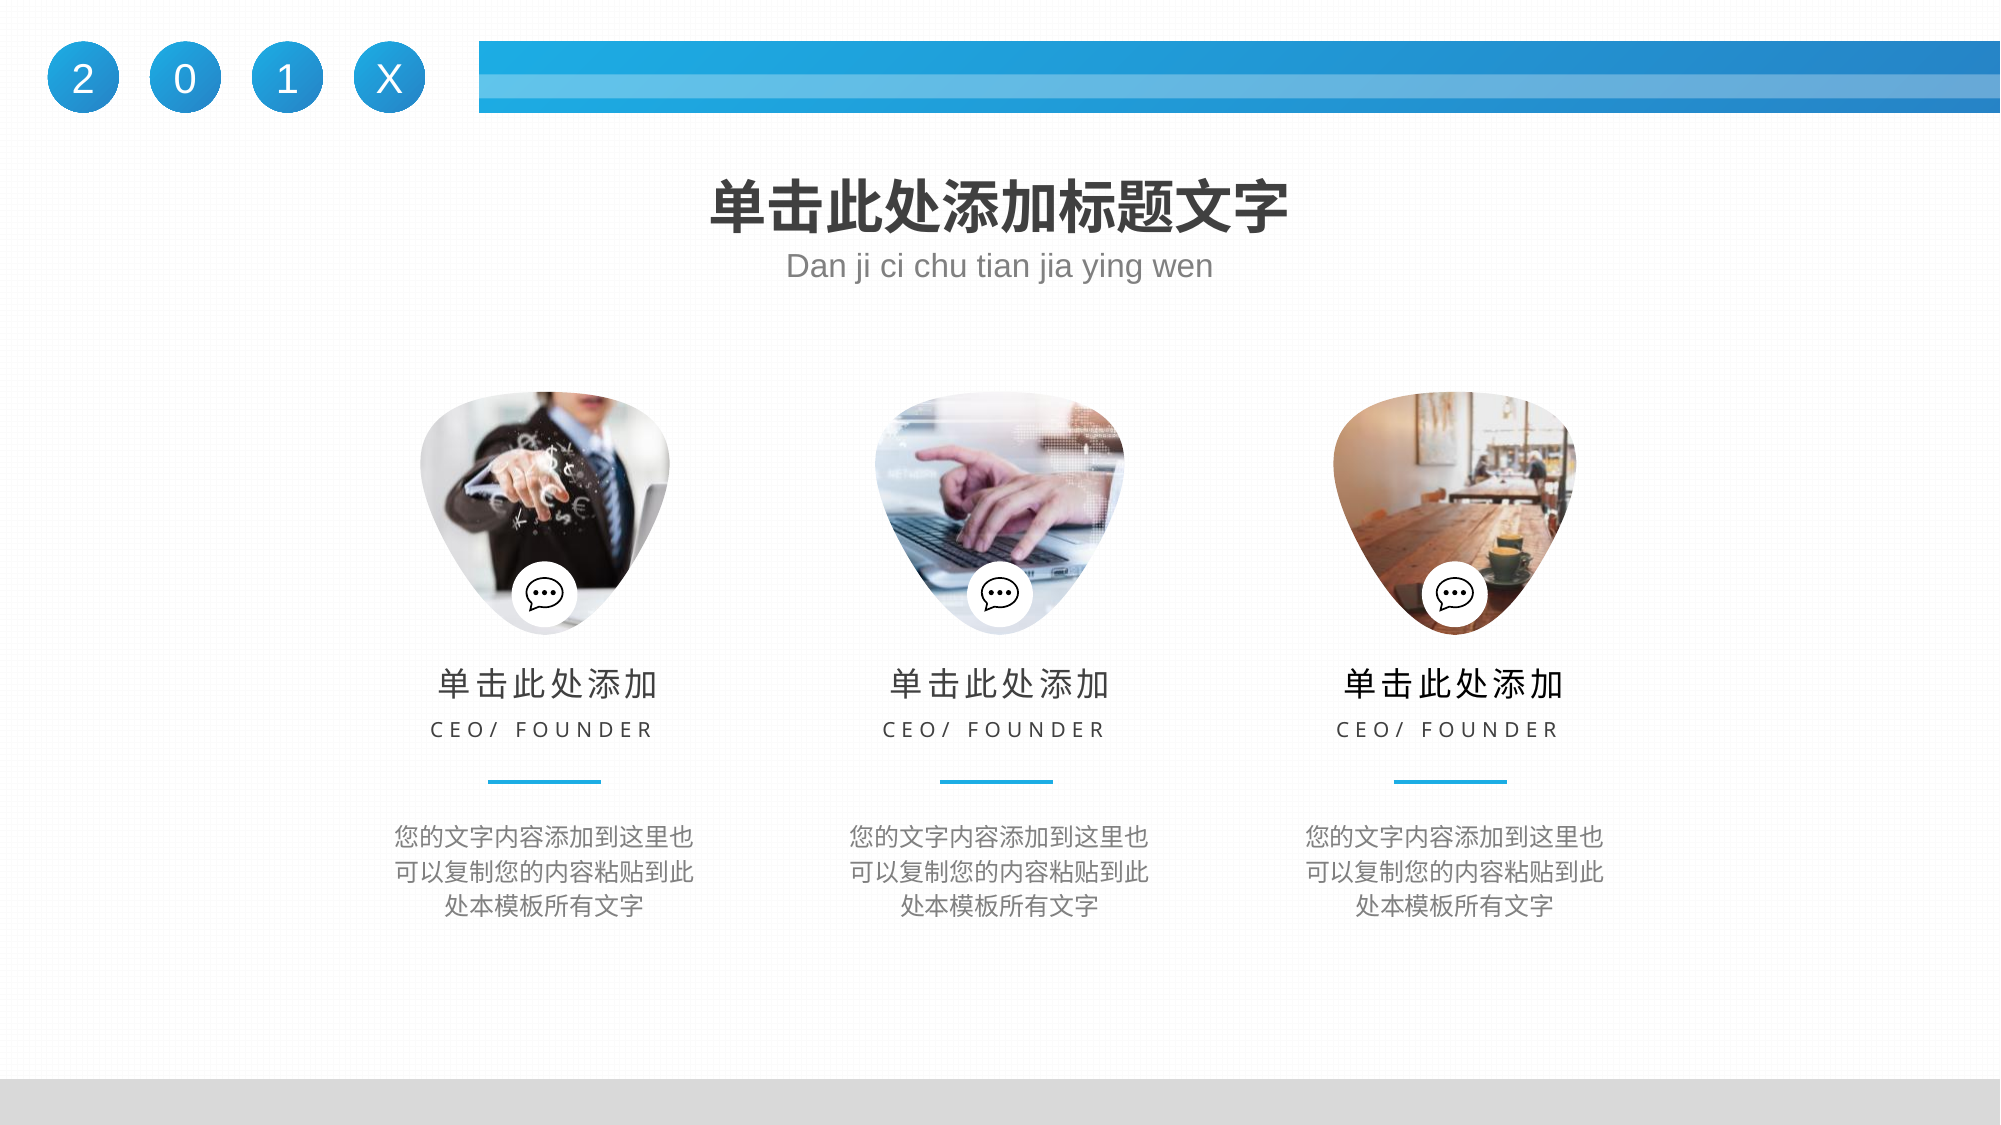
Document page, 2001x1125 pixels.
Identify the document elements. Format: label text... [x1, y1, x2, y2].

text_box Dan ji ci chu tian jia ying wen [693, 241, 1307, 298]
picture [420, 391, 670, 561]
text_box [307, 561, 1695, 922]
title 单击此处添加标题文字 [293, 171, 1707, 253]
picture [1333, 391, 1577, 561]
picture [875, 391, 1125, 561]
